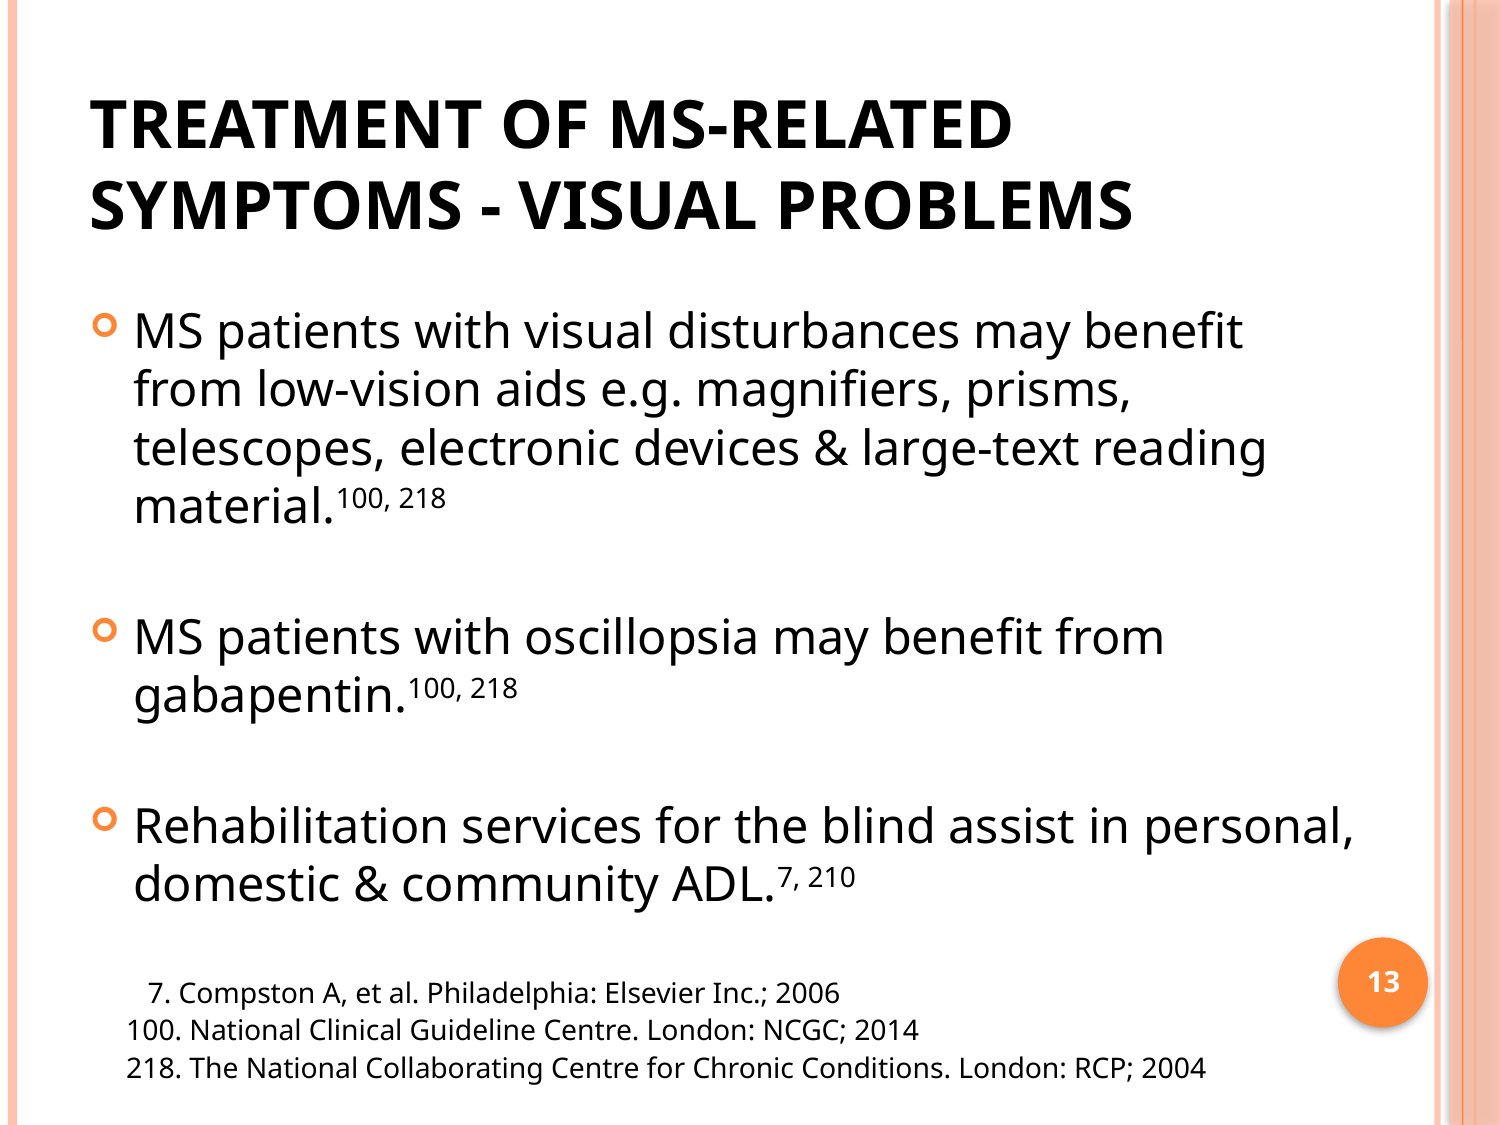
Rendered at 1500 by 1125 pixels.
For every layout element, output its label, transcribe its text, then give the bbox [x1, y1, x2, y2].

title Treatment of MS-related symptoms - Visual problems [75, 62, 1405, 250]
list MS patients with visual disturbances may benefit from low-vision aids e.g. magnifiers, prisms, telescopes, electronic devices & large-text reading material.100, 218 MS patients with oscillopsia may benefit from gabapentin.100, 218 Rehabilitation services for the blind assist in personal, domestic & community ADL.7, 210 7. Compston A, et al. Philadelphia: Elsevier Inc.; 2006 100. National Clinical Guideline Centre. London: NCGC; 2014 218. The National Collaborating Centre for Chronic Conditions. London: RCP; 2004 [75, 292, 1372, 1093]
slide_number 13 [1333, 940, 1434, 1027]
